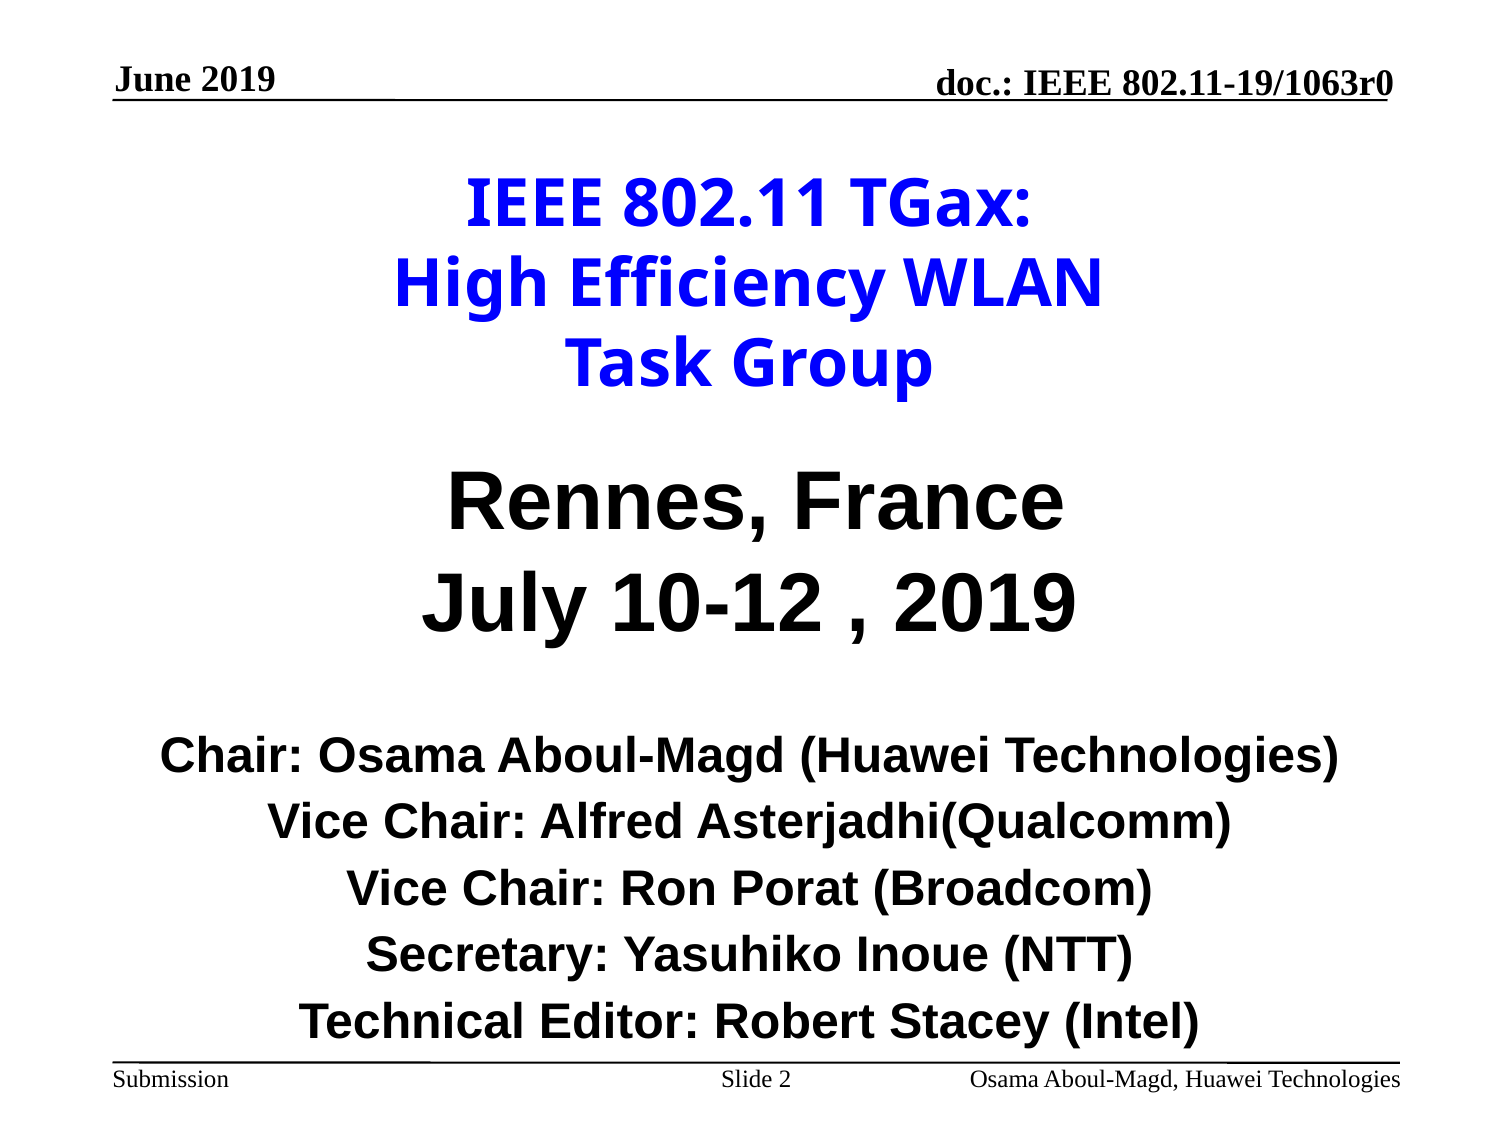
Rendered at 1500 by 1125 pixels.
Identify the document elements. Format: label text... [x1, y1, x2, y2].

list Rennes, France July 10-12 , 2019 Chair: Osama Aboul-Magd (Huawei Technologies) Vice Chair: Alfred Asterjadhi(Qualcomm) Vice Chair: Ron Porat (Broadcom) Secretary: Yasuhiko Inoue (NTT) Technical Editor: Robert Stacey (Intel) [112, 449, 1388, 938]
title IEEE 802.11 TGax: High Efficiency WLAN Task Group [112, 112, 1388, 288]
footer Osama Aboul-Magd, Huawei Technologies [878, 1061, 1402, 1093]
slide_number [114, 54, 423, 100]
slide_number Slide 2 [712, 1061, 800, 1123]
